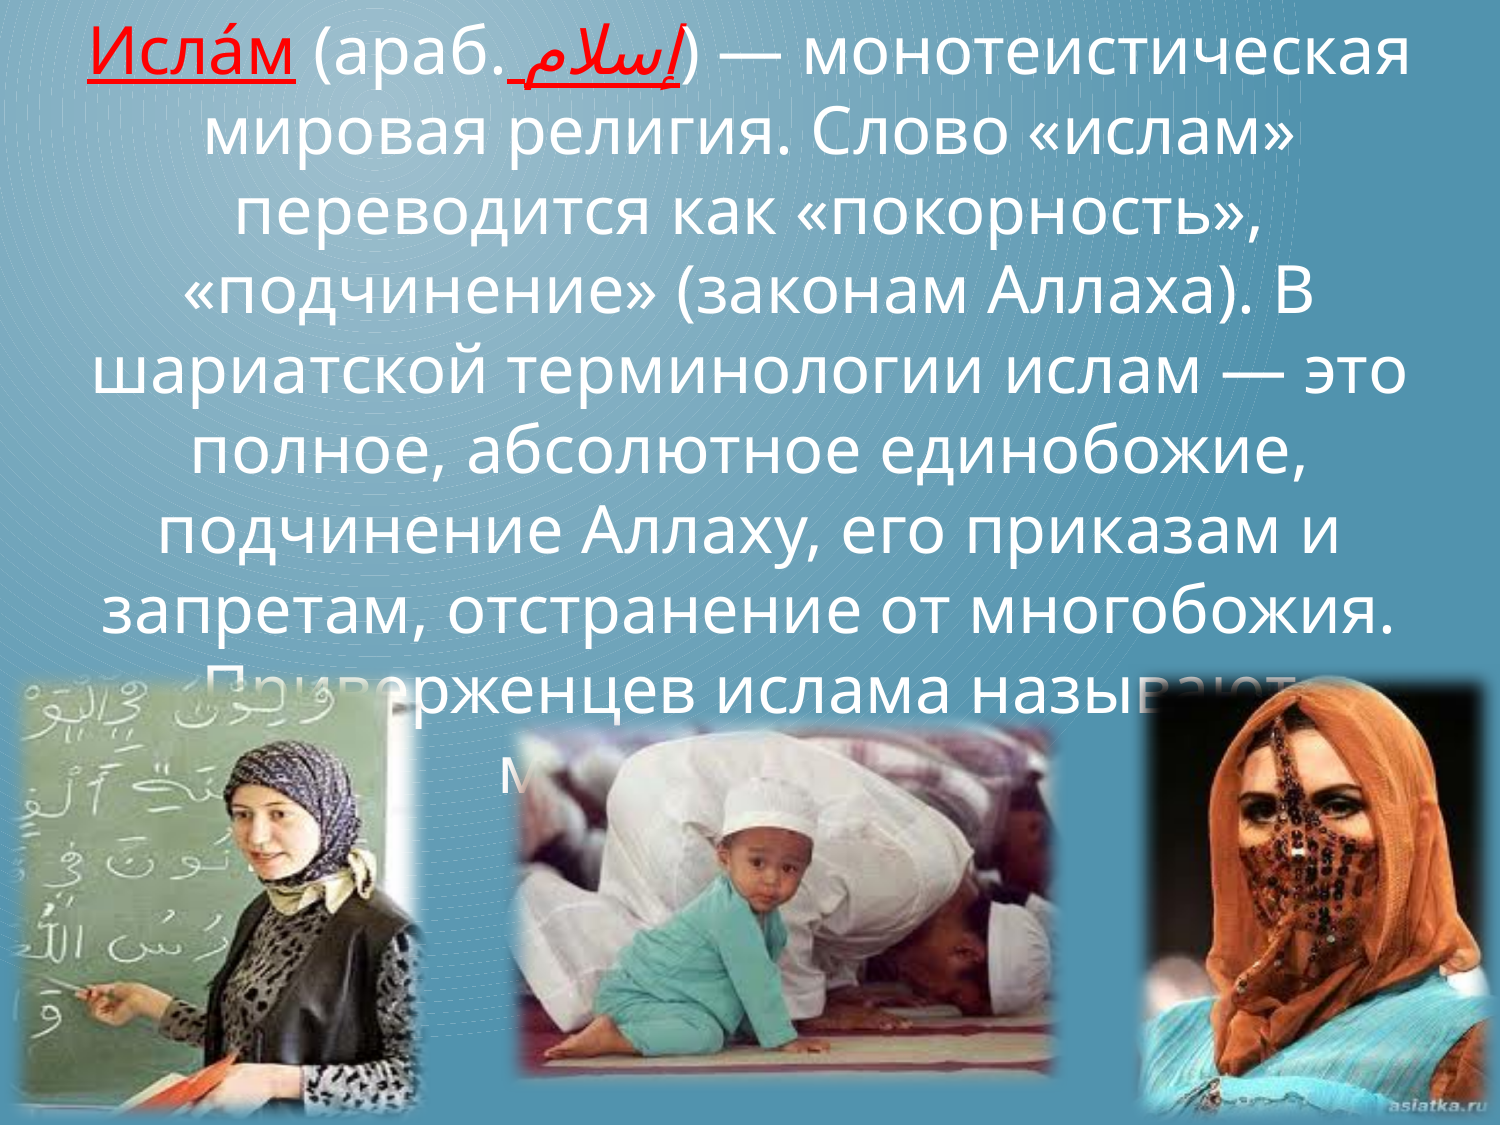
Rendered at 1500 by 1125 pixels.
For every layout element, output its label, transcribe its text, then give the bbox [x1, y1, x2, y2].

picture [1127, 664, 1500, 1125]
title Исла́м (араб. إسلام) — монотеистическая мировая религия. Слово «ислам» переводится как «покорность», «подчинение» (законам Аллаха). В шариатской терминологии ислам — это полное, абсолютное единобожие, подчинение Аллаху, его приказам и запретам, отстранение от многобожия. Приверженцев ислама называют мусульманами. [0, 0, 1500, 669]
picture [3, 664, 432, 1125]
picture [501, 709, 1070, 1095]
